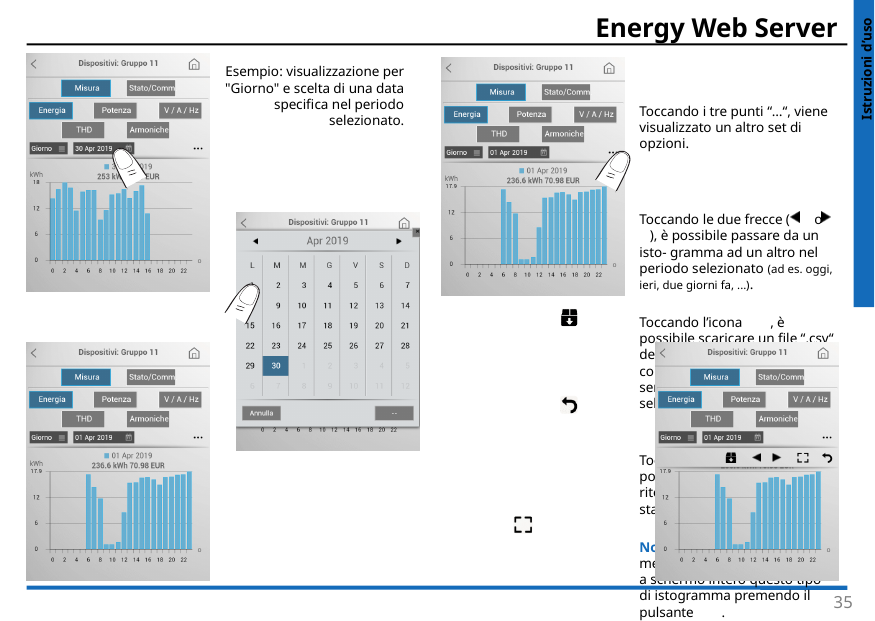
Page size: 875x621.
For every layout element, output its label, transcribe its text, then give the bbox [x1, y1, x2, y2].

text_box Toccando i tre punti “…“, viene visualizzato un altro set di opzioni. Toccando le due frecce ( o ), è possibile passare da un isto- gramma ad un altro nel periodo selezionato (ad es. oggi, ieri, due giorni fa, ...). Toccando l’icona , è possibile scaricare un file “.csv“ denominato “datalogger.csv“ con i dati salvati dal web server per il periodo selezionato. Toccando l’icona , è possibile ritornale alla visualizzazione standard. Nota: è sempre possibile mettere a schermo intero questo tipo di istogramma premendo il pulsante . [450, 56, 835, 574]
picture [513, 515, 533, 534]
picture [440, 57, 631, 297]
picture [26, 52, 210, 292]
picture [224, 212, 420, 451]
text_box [790, 210, 832, 224]
picture [26, 342, 210, 581]
picture [560, 308, 578, 327]
text_box Esempio: visualizzazione per "Giorno" e scelta di una data specifica nel periodo selezionato. [26, 56, 411, 574]
picture [655, 342, 840, 581]
picture [559, 395, 578, 414]
